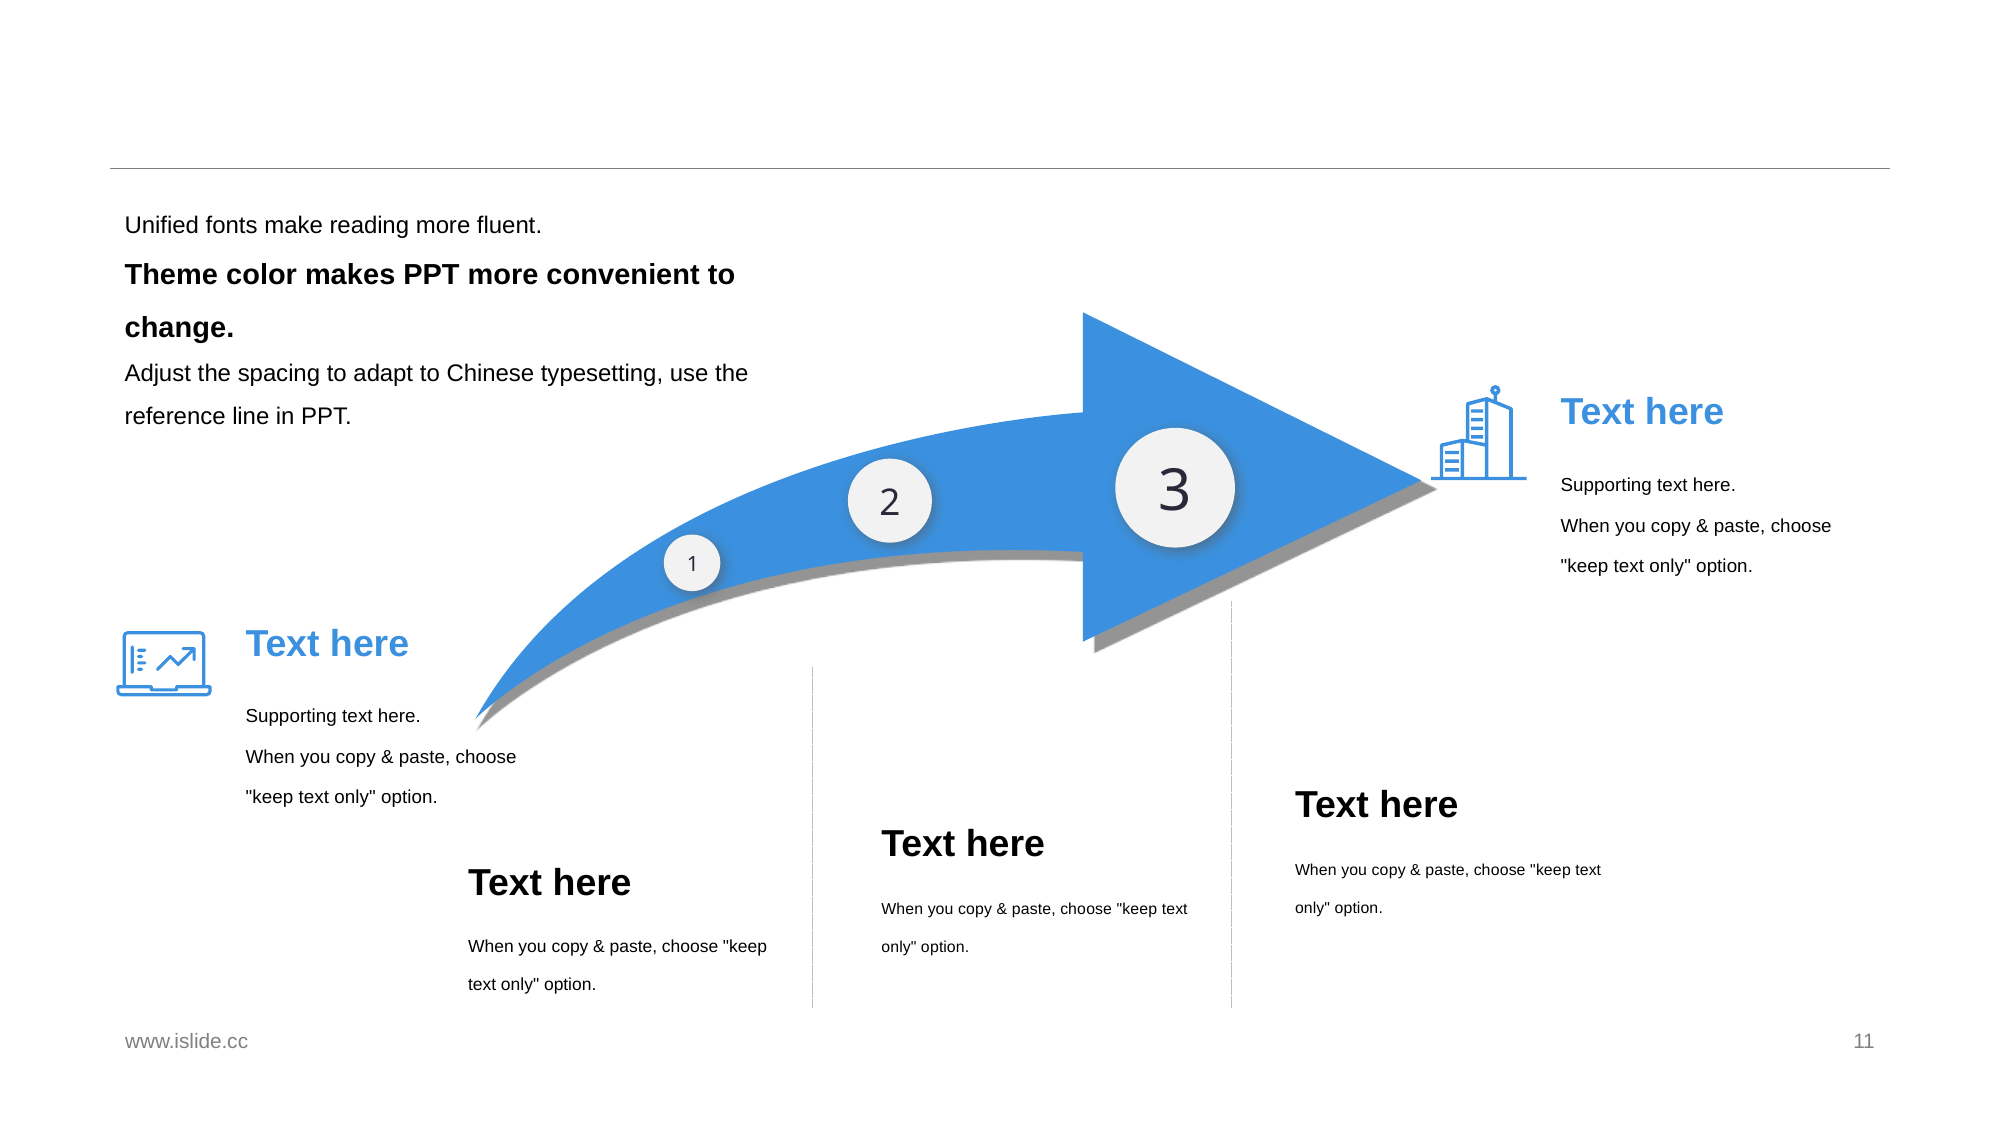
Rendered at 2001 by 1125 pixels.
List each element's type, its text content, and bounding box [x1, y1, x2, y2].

text_box 3 [1114, 426, 1236, 549]
text_box When you copy & paste, choose "keep text only" option. [1280, 833, 1626, 925]
text_box When you copy & paste, choose "keep text only" option. [866, 872, 1213, 963]
text_box Text here [230, 610, 577, 679]
text_box Supporting text here. When you copy & paste, choose "keep text only" option. [230, 679, 577, 827]
text_box [116, 631, 212, 697]
text_box Text here [1280, 765, 1626, 833]
text_box Unified fonts make reading more fluent. Theme color makes PPT more convenient to change. Adjust the spacing to adapt to Chinese typesetting, use the reference line in PPT. [109, 187, 825, 439]
text_box Text here [453, 842, 800, 911]
text_box [561, 312, 1422, 649]
footer www.islide.cc [109, 1023, 790, 1058]
slide_number 11 [1412, 1023, 1890, 1058]
text_box [1431, 384, 1527, 481]
text_box Supporting text here. When you copy & paste, choose "keep text only" option. [1545, 448, 1892, 596]
text_box 1 [662, 533, 722, 593]
text_box Text here [1545, 379, 1892, 448]
text_box 2 [846, 457, 933, 544]
text_box When you copy & paste, choose "keep text only" option. [453, 911, 800, 1002]
text_box Text here [866, 803, 1213, 872]
